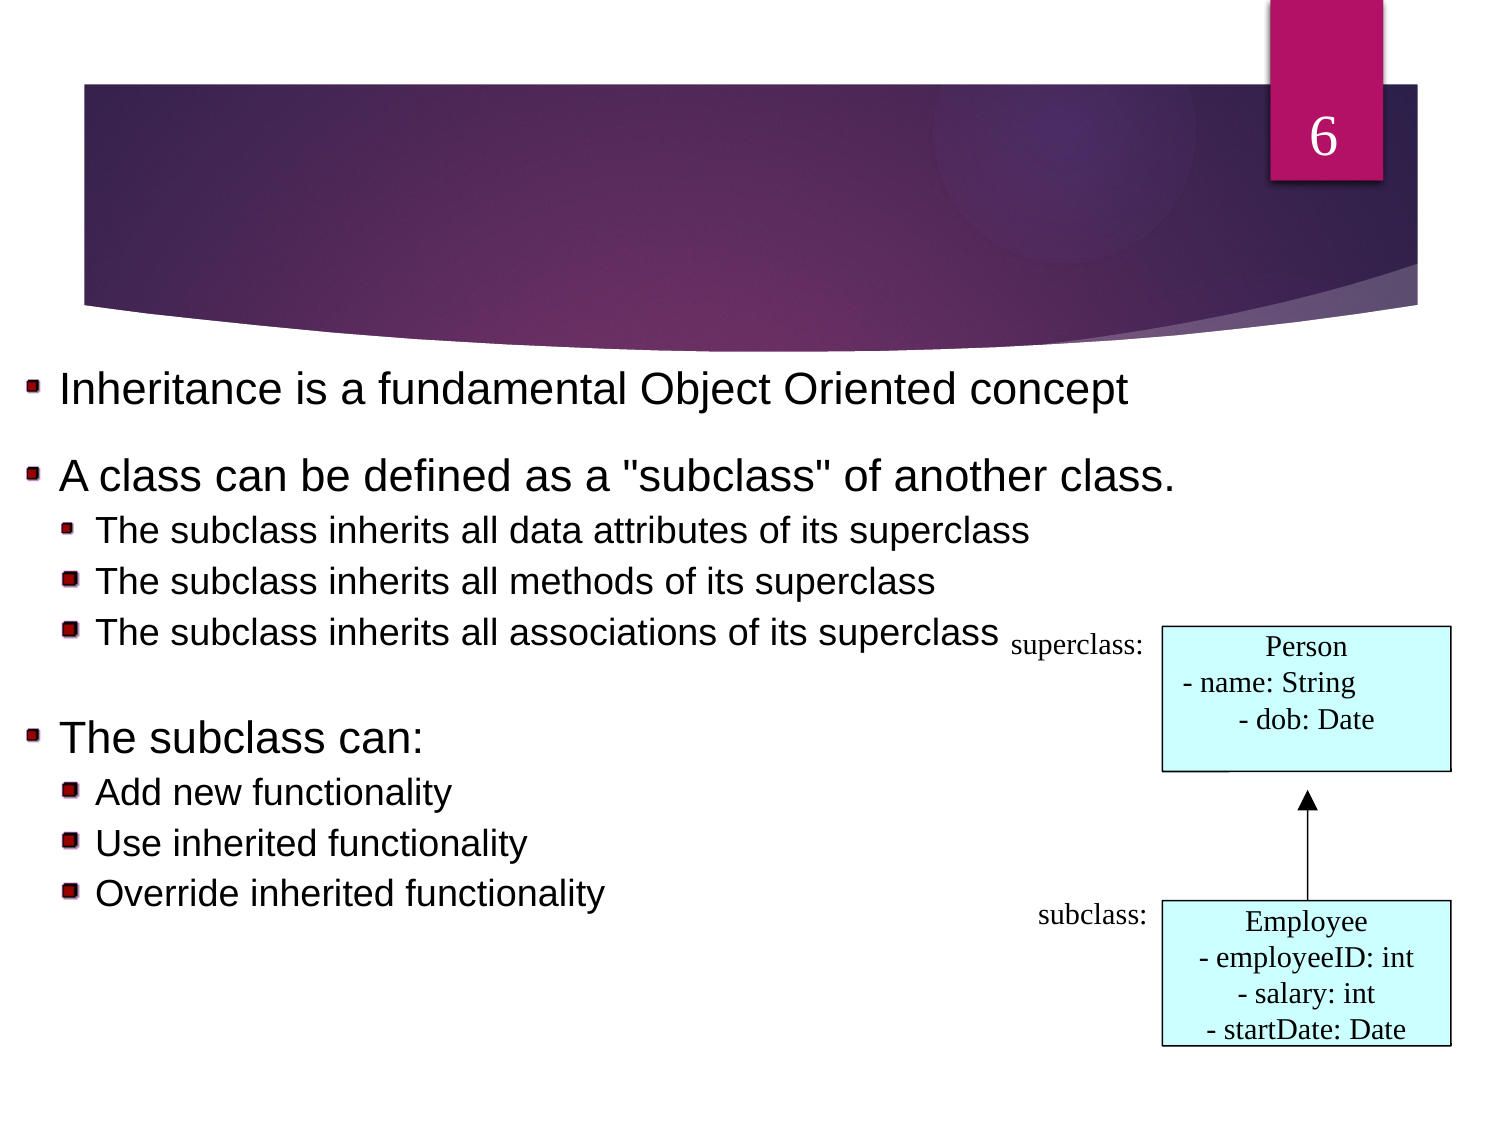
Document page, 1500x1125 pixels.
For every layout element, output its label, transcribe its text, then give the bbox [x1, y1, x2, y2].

text_box subclass: [1038, 893, 1148, 931]
picture [59, 618, 83, 642]
picture [24, 464, 43, 484]
picture [59, 829, 83, 853]
text_box [1297, 789, 1318, 900]
text_box Employee - employeeID: int - salary: int - startDate: Date [1162, 900, 1451, 1046]
text_box Inheritance is a fundamental Object Oriented concept A class can be defined as a "subclass" of another class. The subclass inherits all data attributes of its superclass The subclass inherits all methods of its superclass The subclass inherits all associations of its superclass The subclass can: Add new functionality Use inherited functionality Override inherited functionality [24, 359, 1299, 915]
slide_number 6 [1259, 48, 1390, 175]
picture [59, 568, 83, 591]
picture [24, 377, 43, 396]
picture [59, 520, 76, 537]
picture [24, 726, 43, 745]
picture [59, 779, 83, 802]
text_box superclass: [1010, 624, 1145, 661]
picture [59, 880, 83, 903]
text_box Person - name: String - dob: Date [1162, 626, 1451, 772]
